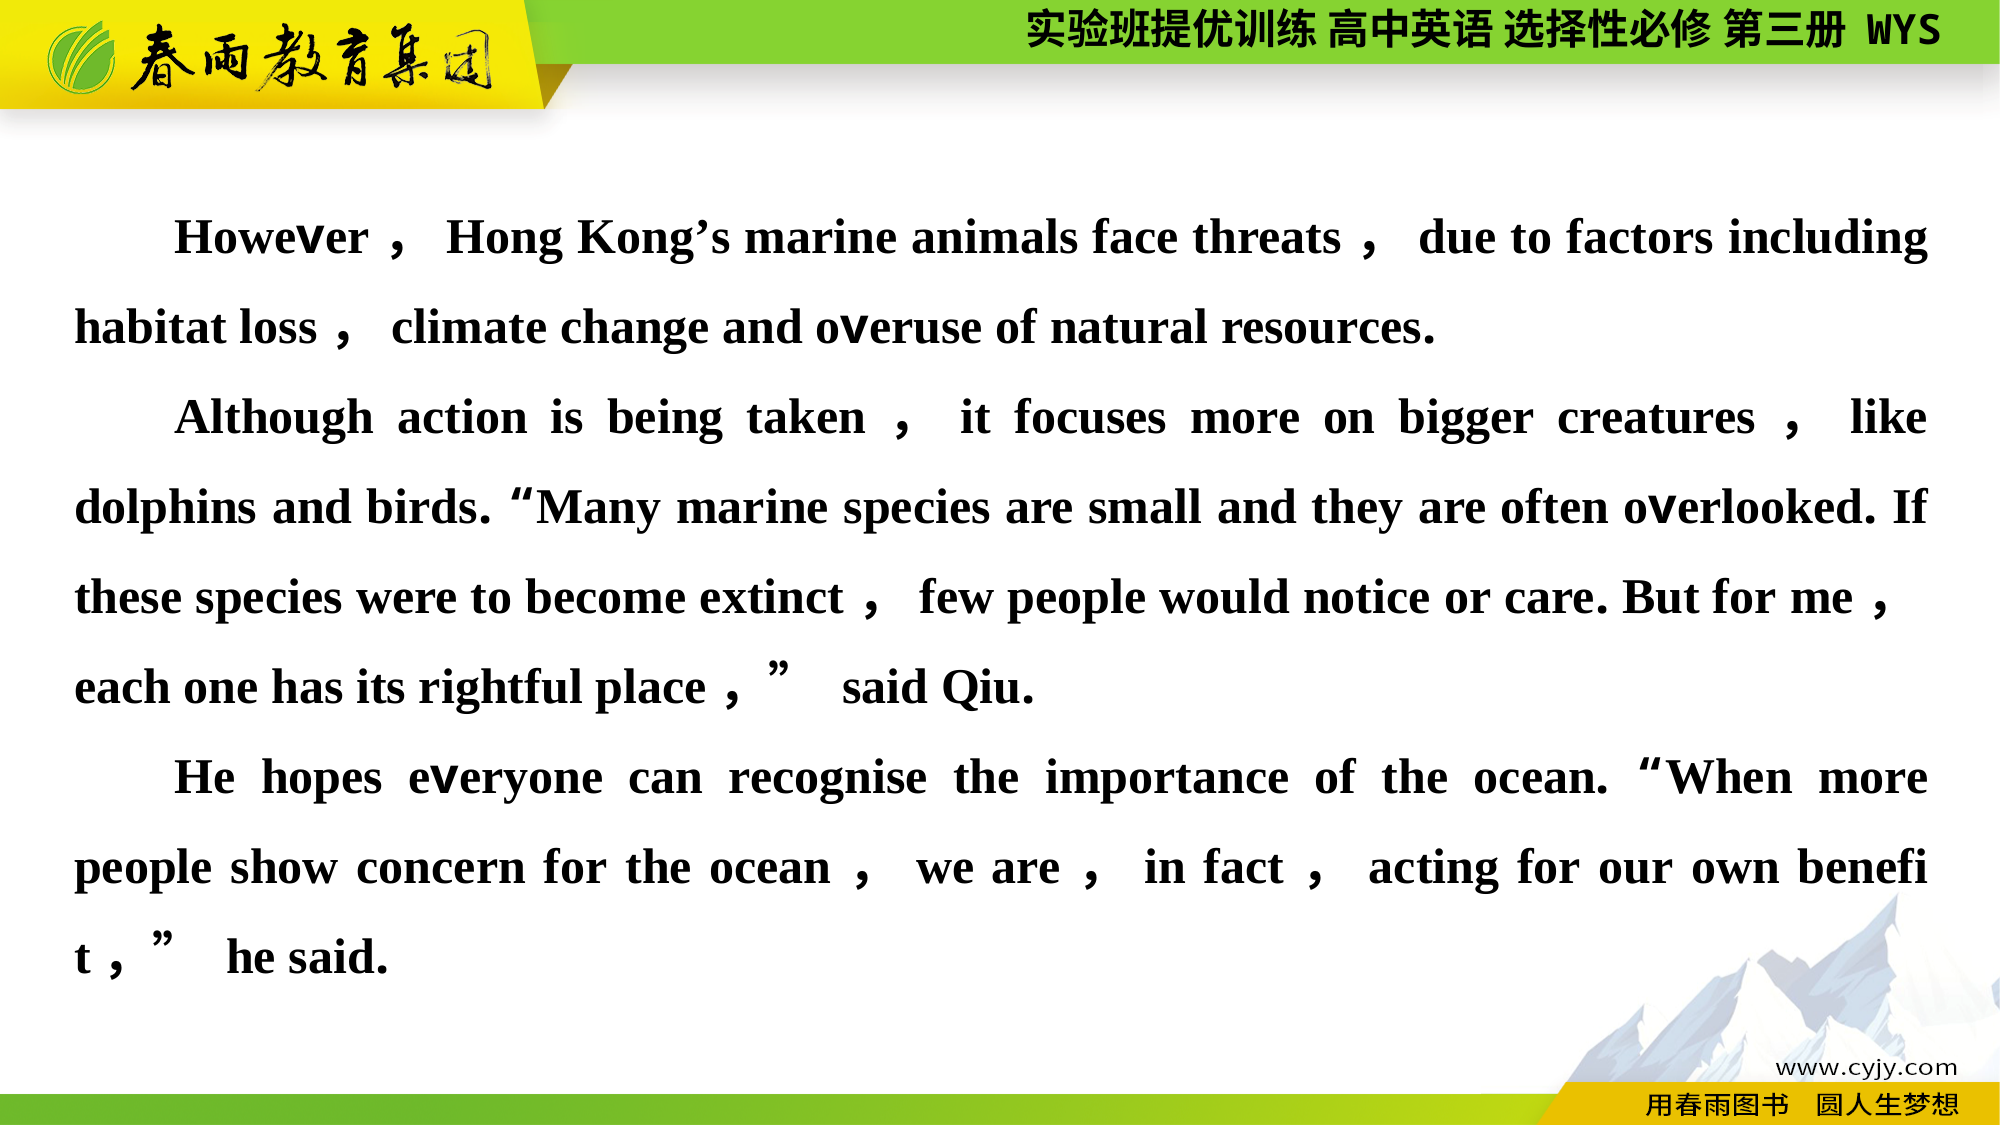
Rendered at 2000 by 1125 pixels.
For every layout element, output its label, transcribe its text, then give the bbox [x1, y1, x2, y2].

picture [0, 0, 2000, 1125]
list However，Hong Kong’s marine animals face threats，due to factors including habitat loss，climate change and overuse of natural resources. Although action is being taken，it focuses more on bigger creatures，like dolphins and birds. “Many marine species are small and they are often overlooked. If these species were to become extinct，few people would notice or care. But for me，each one has its rightful place，” said Qiu. He hopes everyone can recognise the importance of the ocean. “When more people show concern for the ocean，we are，in fact，acting for our own benefit，” he said. [59, 166, 1944, 1000]
